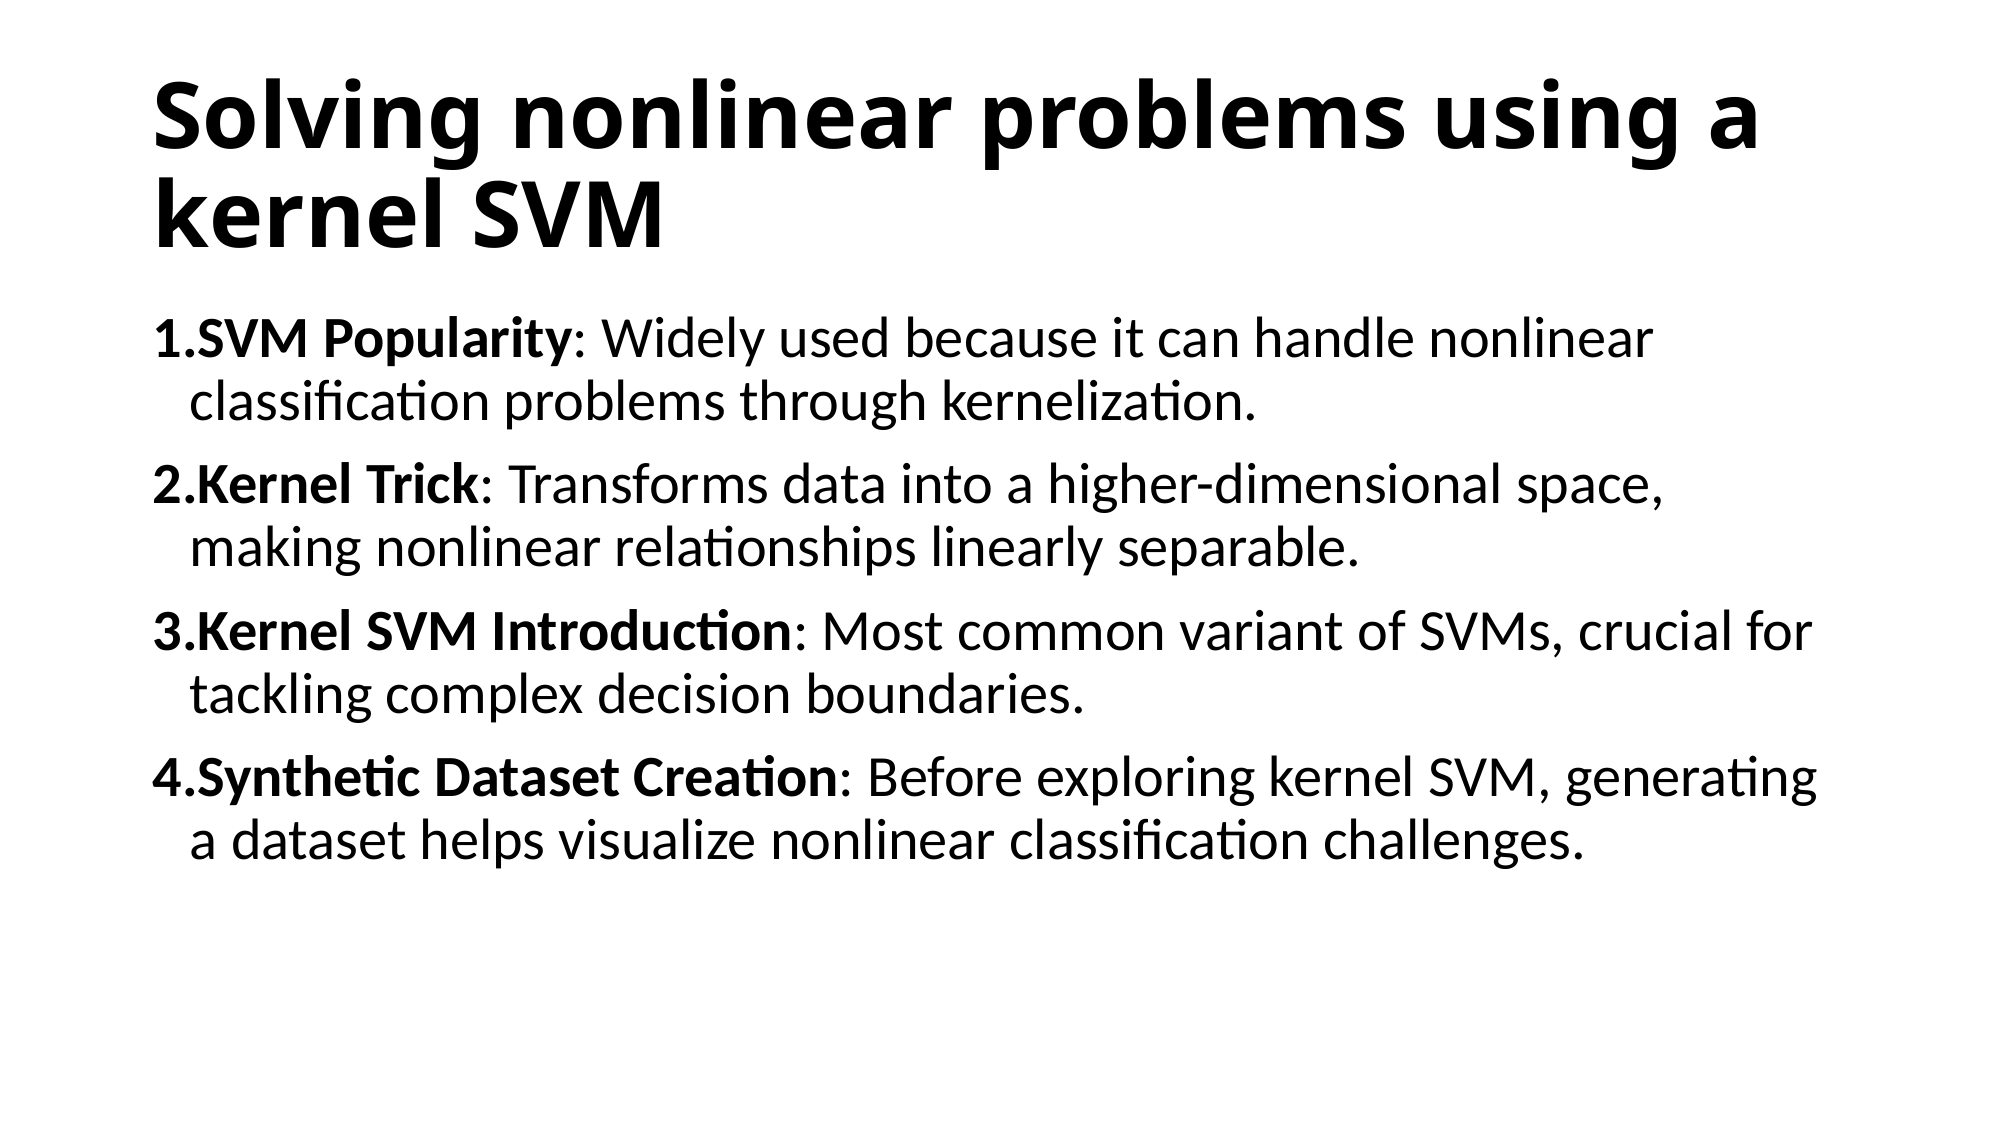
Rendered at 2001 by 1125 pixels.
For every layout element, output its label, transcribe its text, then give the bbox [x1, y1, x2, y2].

list SVM Popularity: Widely used because it can handle nonlinear classification problems through kernelization. Kernel Trick: Transforms data into a higher-dimensional space, making nonlinear relationships linearly separable. Kernel SVM Introduction: Most common variant of SVMs, crucial for tackling complex decision boundaries. Synthetic Dataset Creation: Before exploring kernel SVM, generating a dataset helps visualize nonlinear classification challenges. [137, 299, 1863, 1014]
title Solving nonlinear problems using a kernel SVM [137, 59, 1863, 278]
